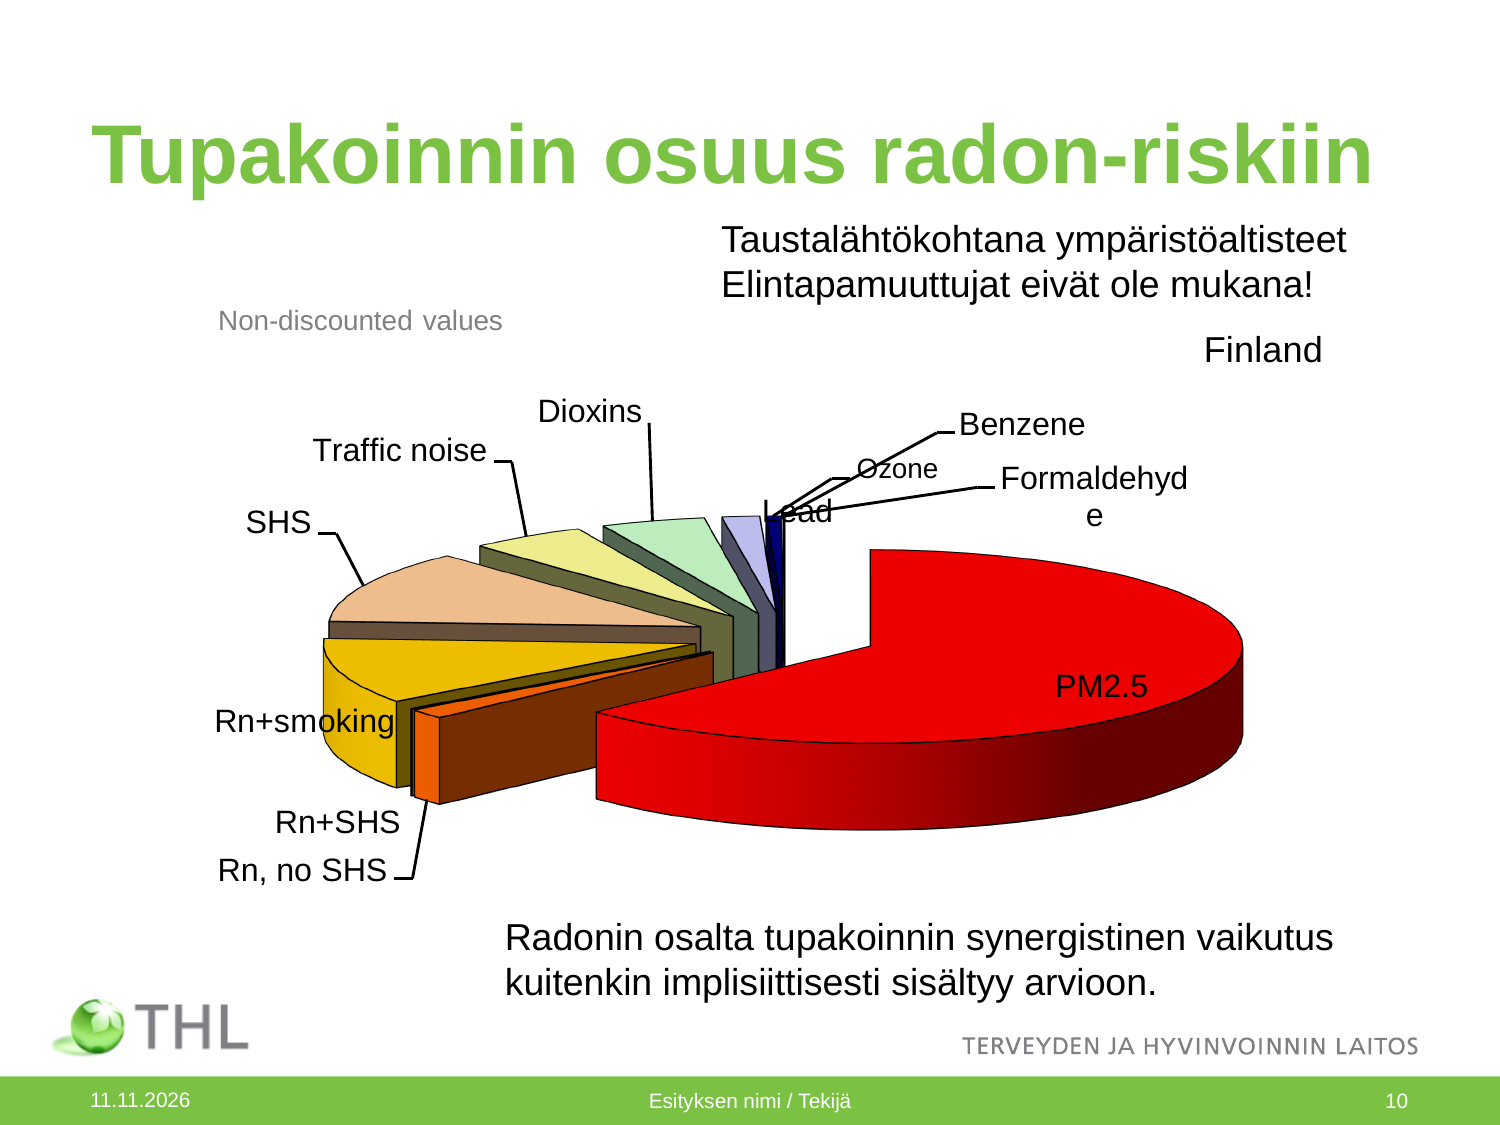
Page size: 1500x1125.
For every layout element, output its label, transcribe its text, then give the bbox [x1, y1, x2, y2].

text_box Taustalähtökohtana ympäristöaltisteet Elintapamuuttujat eivät ole mukana! [706, 208, 1363, 313]
picture [202, 290, 1341, 929]
text_box Radonin osalta tupakoinnin synergistinen vaikutus kuitenkin implisiittisesti sisältyy arvioon. [490, 905, 1447, 1010]
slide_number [74, 1080, 255, 1118]
picture [24, 983, 275, 1067]
footer Esityksen nimi / Tekijä [253, 1082, 1245, 1118]
slide_number 10 [1245, 1082, 1424, 1118]
title Tupakoinnin osuus radon-riskiin [76, 42, 1424, 209]
